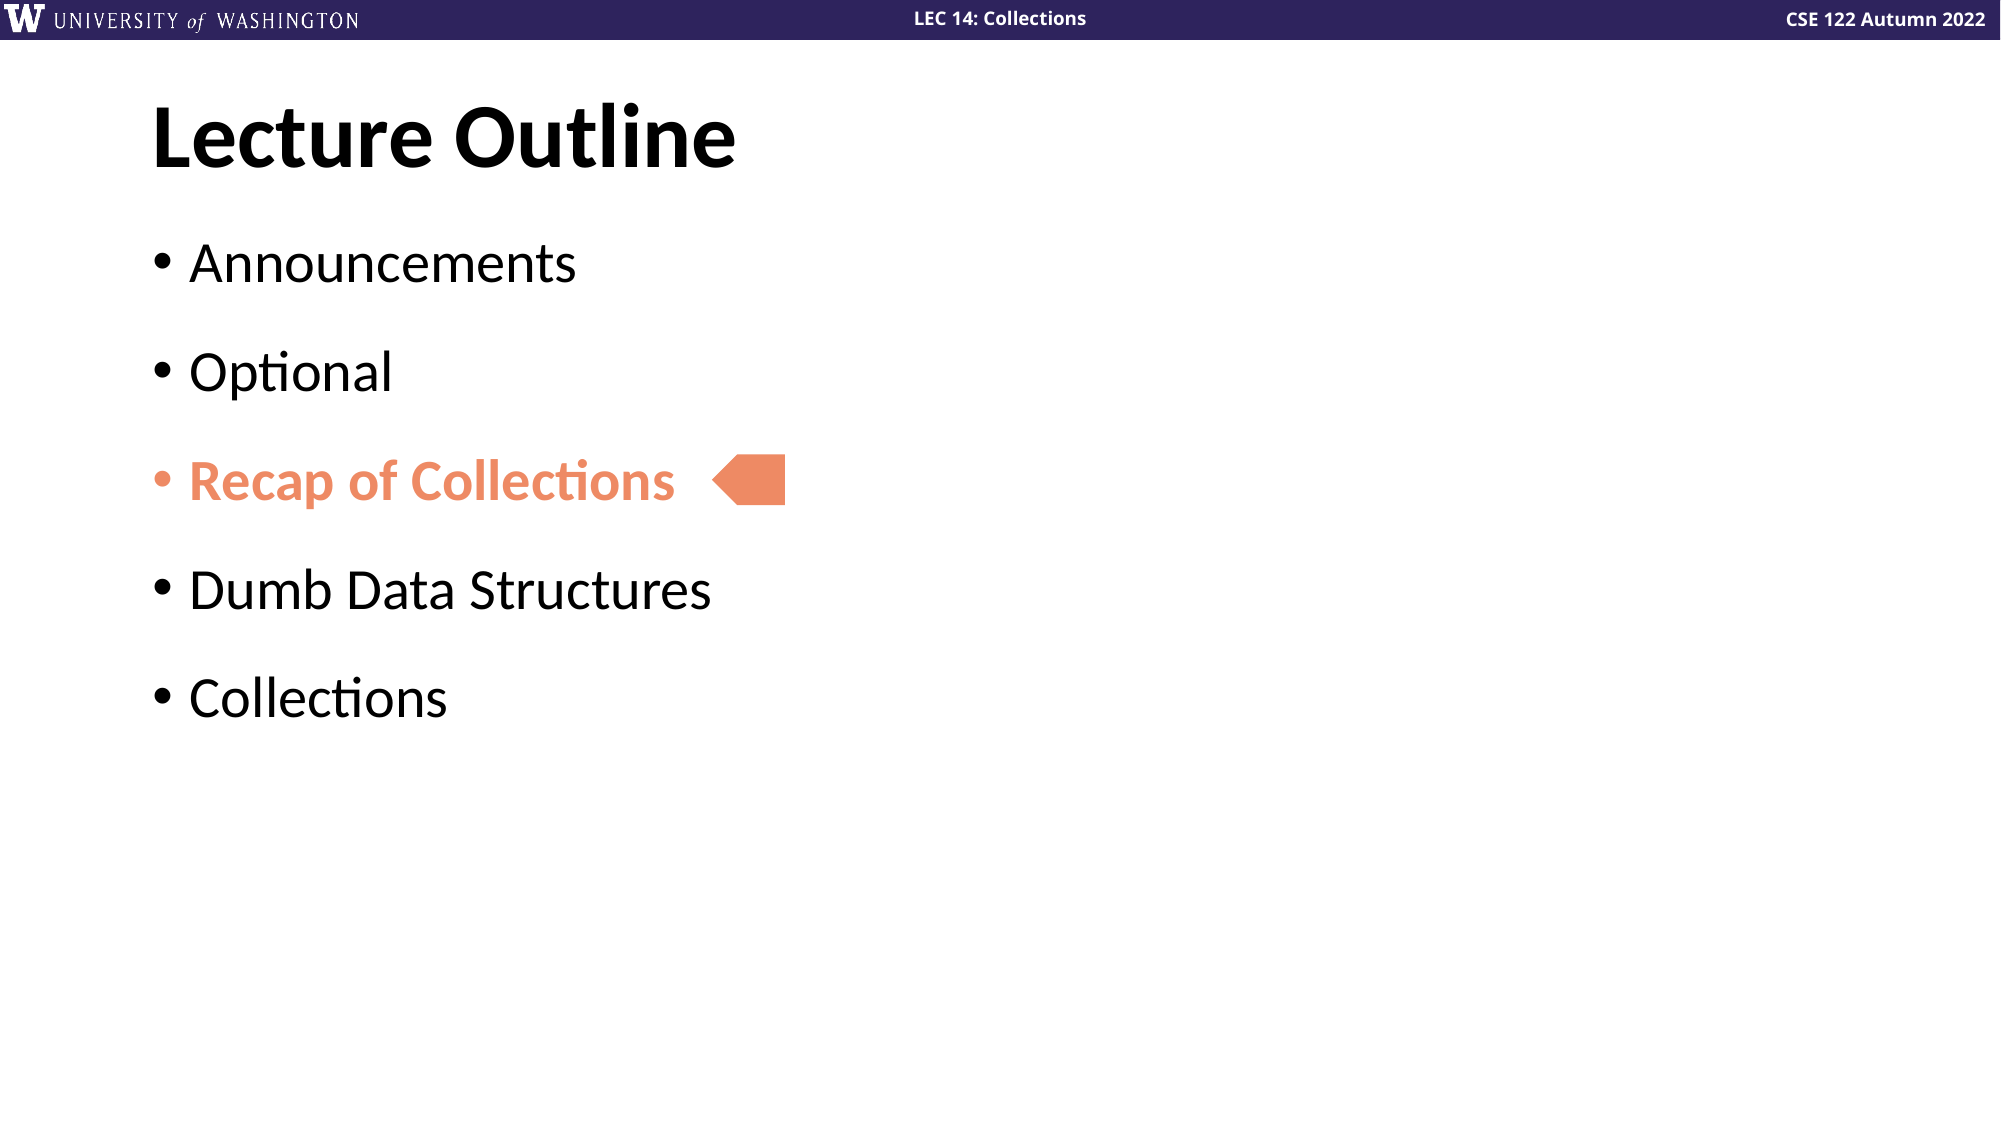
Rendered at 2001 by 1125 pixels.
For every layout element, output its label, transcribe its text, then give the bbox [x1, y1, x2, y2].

title Lecture Outline [137, 74, 1863, 200]
list Announcements Optional Recap of Collections Dumb Data Structures Collections [137, 224, 1863, 1014]
picture [4, 4, 358, 33]
text_box [710, 453, 786, 507]
